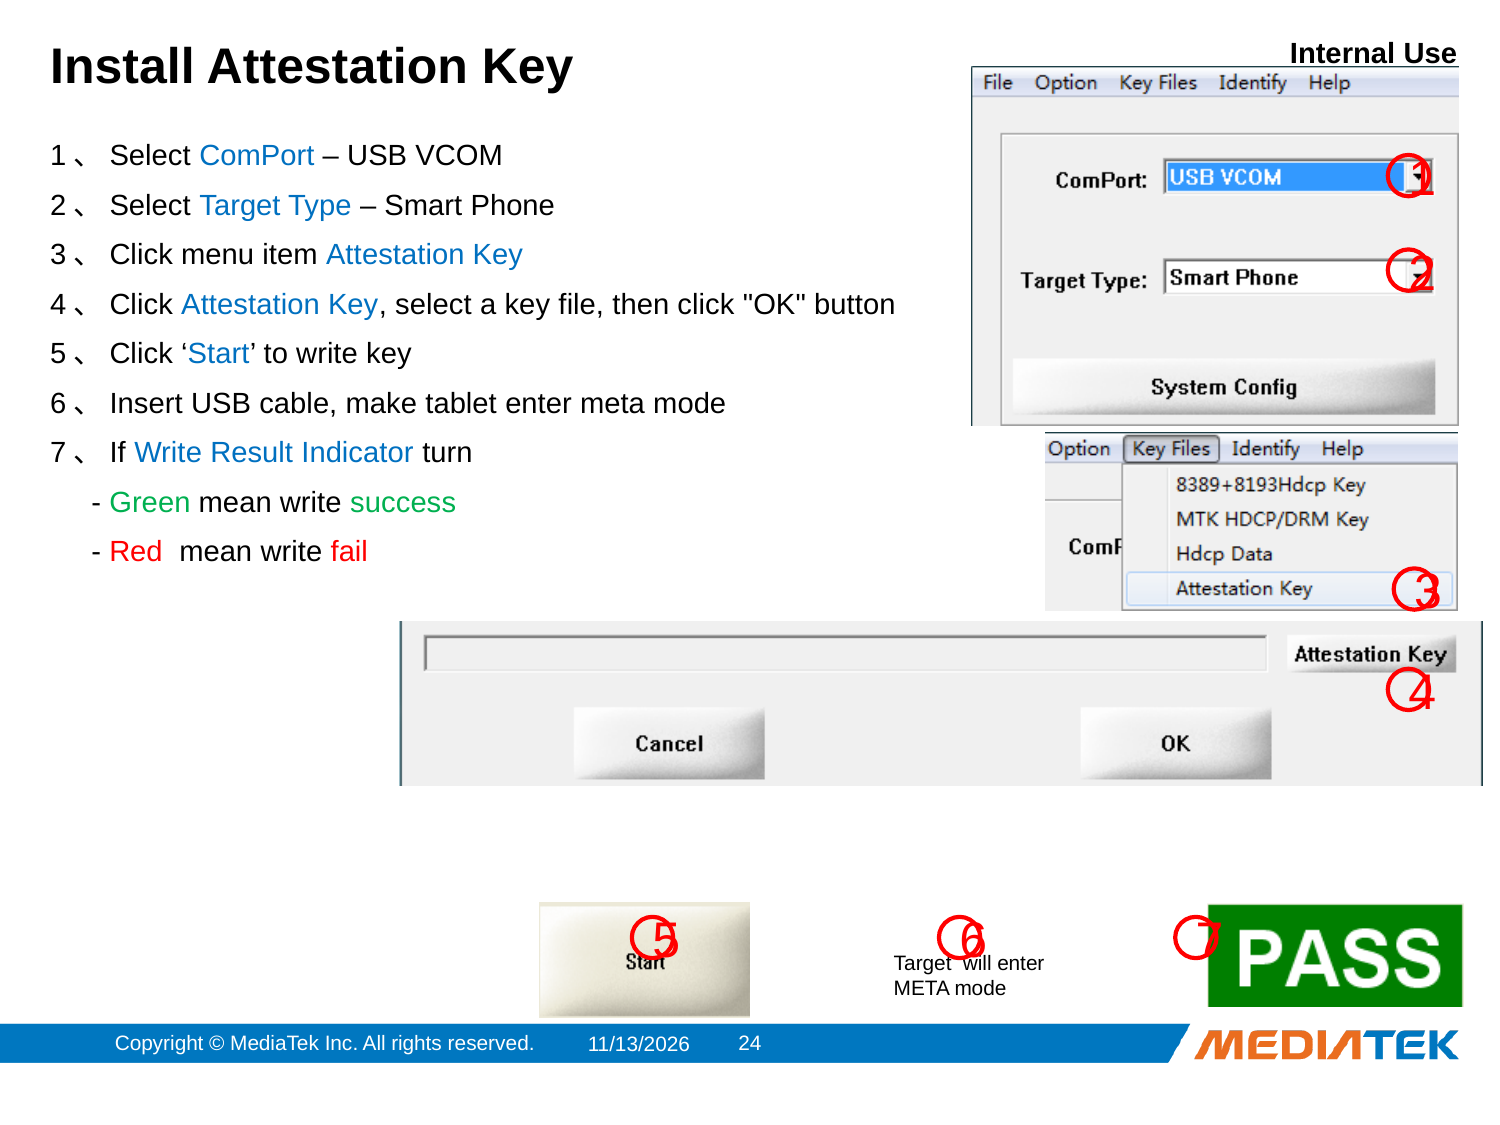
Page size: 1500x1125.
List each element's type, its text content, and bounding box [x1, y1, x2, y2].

picture [789, 1023, 1459, 1063]
picture [399, 621, 1483, 786]
title Install Attestation Key [34, 8, 1358, 118]
picture [538, 902, 751, 1019]
picture [1206, 902, 1464, 1008]
slide_number 23 [711, 1022, 789, 1090]
list 1、Select ComPort – USB VCOM 2、Select Target Type – Smart Phone 3、Click menu item Attestation Key 4、Click Attestation Key, select a key file, then click "OK" button 5、Click ‘Start’ to write key 6、Insert USB cable, make tablet enter meta mode 7、If Write Result Indicator turn - Green mean write success - Red mean write fail [34, 128, 1477, 1020]
picture [1045, 432, 1459, 611]
footer Copyright © MediaTek Inc. All rights reserved. [99, 1022, 573, 1090]
text_box 7 [1173, 914, 1201, 961]
text_box 6 [936, 914, 983, 961]
picture [970, 66, 1459, 426]
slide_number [573, 1025, 711, 1090]
text_box Target will enter META mode [878, 942, 1079, 1007]
picture [0, 1023, 99, 1063]
